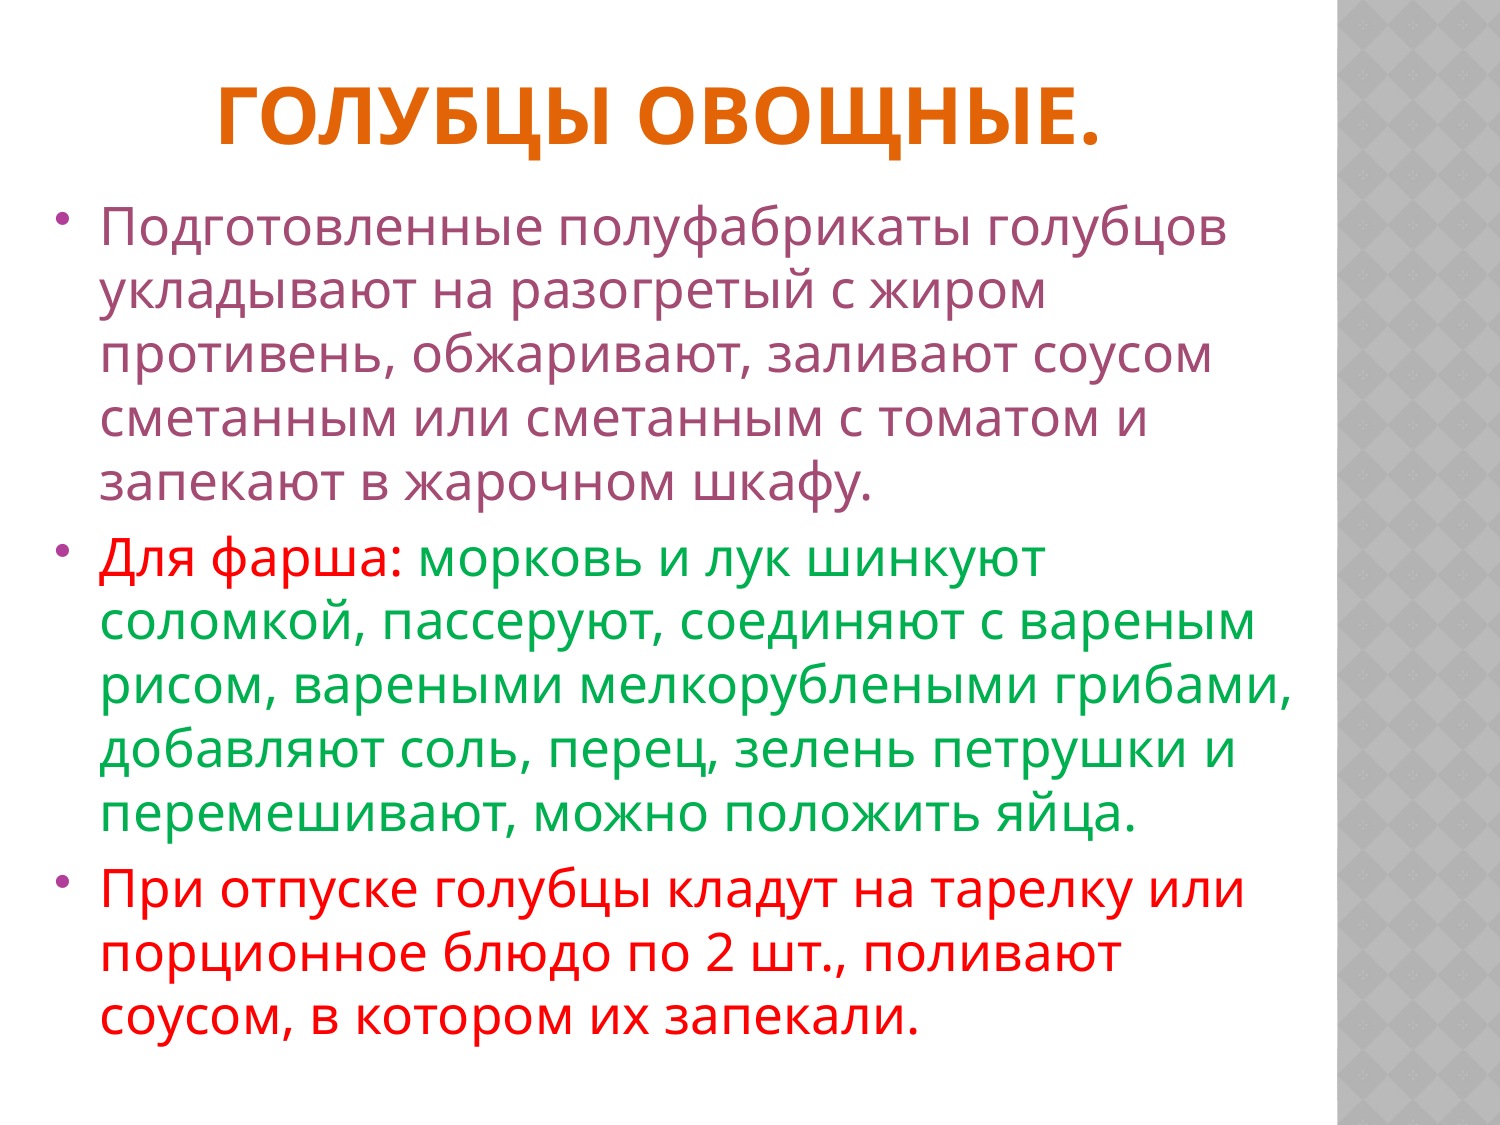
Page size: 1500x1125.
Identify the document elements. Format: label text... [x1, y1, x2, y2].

list Подготовленные полуфабрикаты голубцов укладывают на разогретый с жиром противень, обжаривают, заливают соусом сметанным или сметанным с томатом и запекают в жарочном шкафу. Для фарша: морковь и лук шинкуют соломкой, пассеруют, соединяют с вареным рисом, вареными мелкорублеными грибами, добавляют соль, перец, зелень петрушки и перемешивают, можно положить яйца. При отпуске голубцы кладут на тарелку или порционное блюдо по 2 шт., поливают соусом, в котором их запекали. [41, 184, 1317, 1125]
title Голубцы овощные. [75, 52, 1263, 161]
